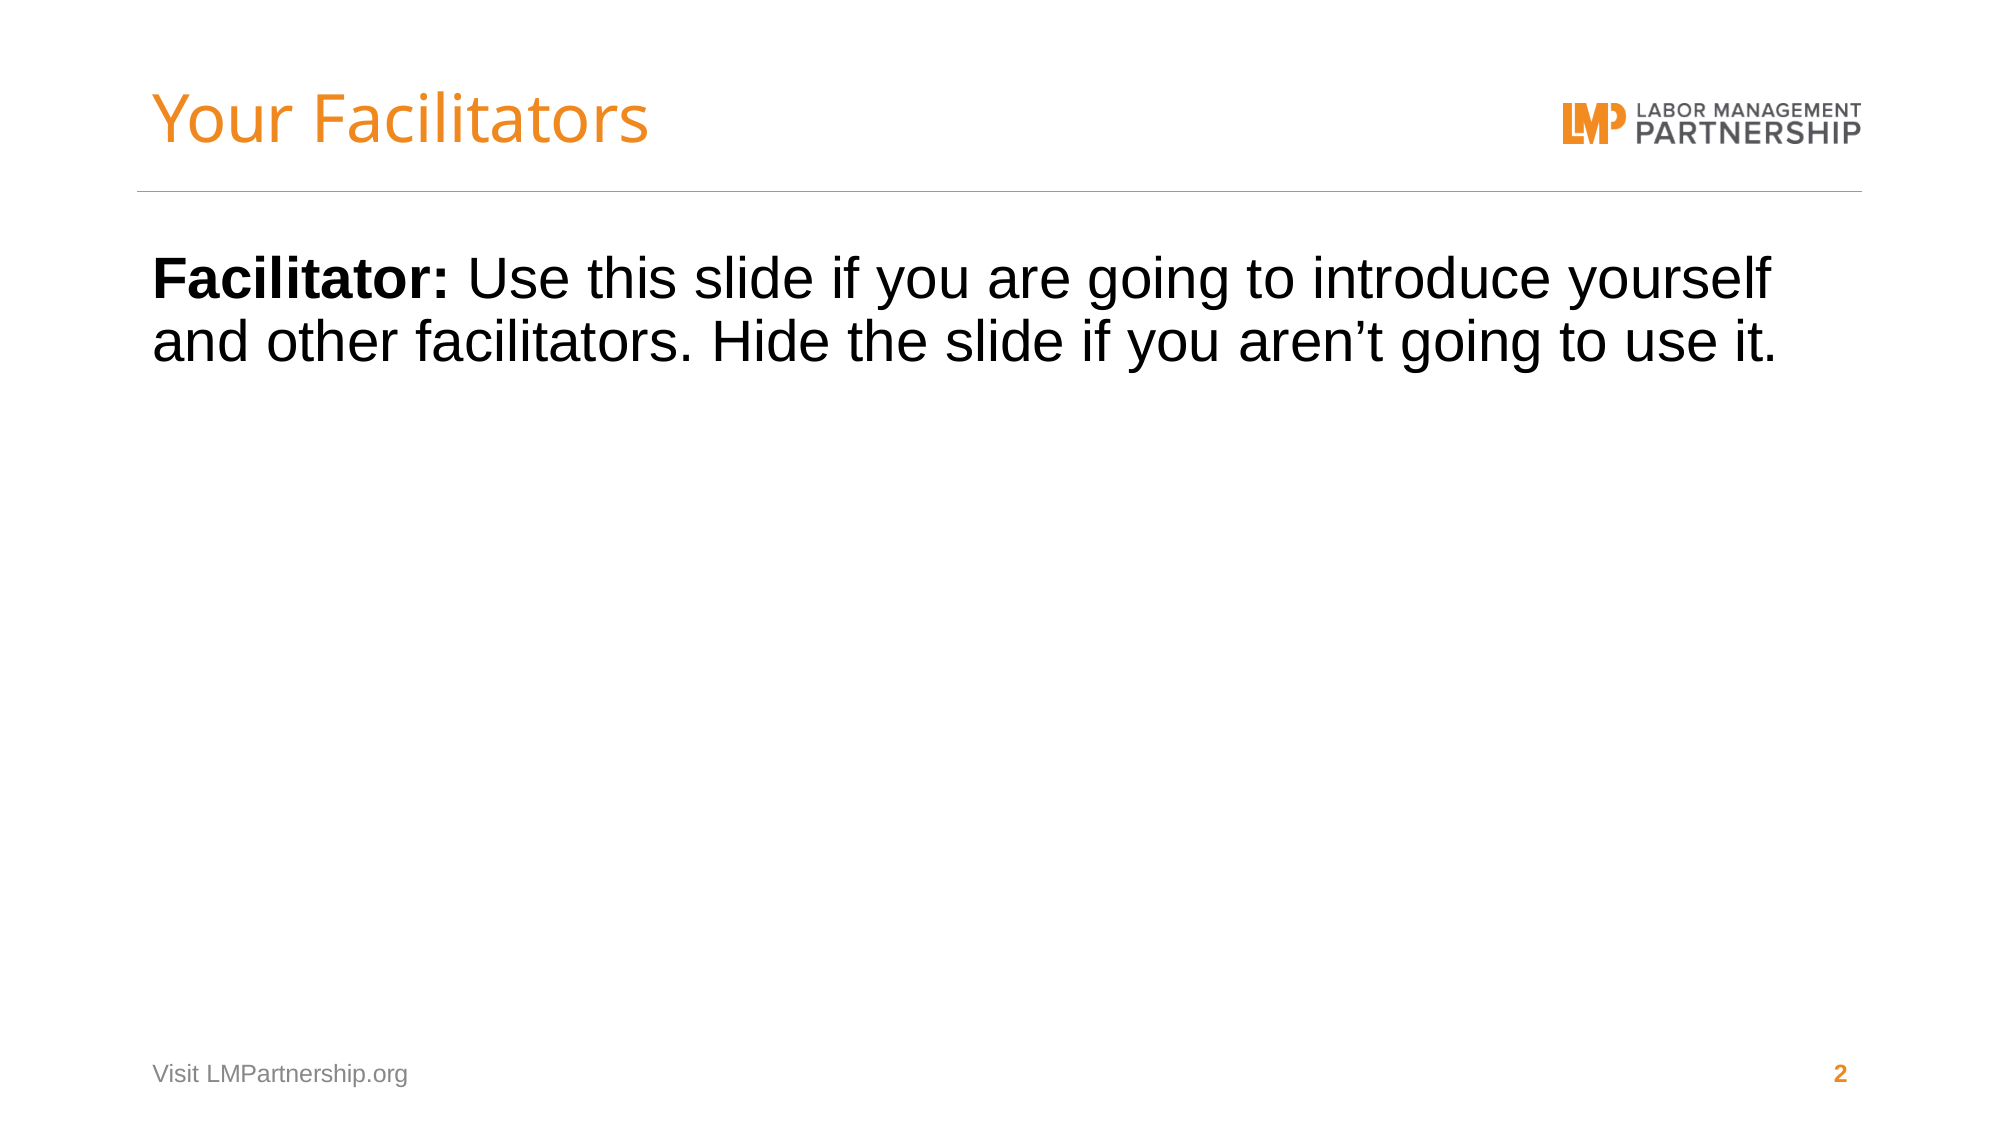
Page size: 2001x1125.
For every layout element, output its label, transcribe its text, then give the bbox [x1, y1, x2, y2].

text_box Facilitator: Use this slide if you are going to introduce yourself and other facilitators. Hide the slide if you aren’t going to use it. [150, 236, 1782, 374]
text_box 2 [1831, 1057, 1850, 1088]
picture [1563, 103, 1861, 144]
text_box Visit LMPartnership.org [150, 1057, 415, 1088]
title Your Facilitators [150, 67, 1041, 236]
